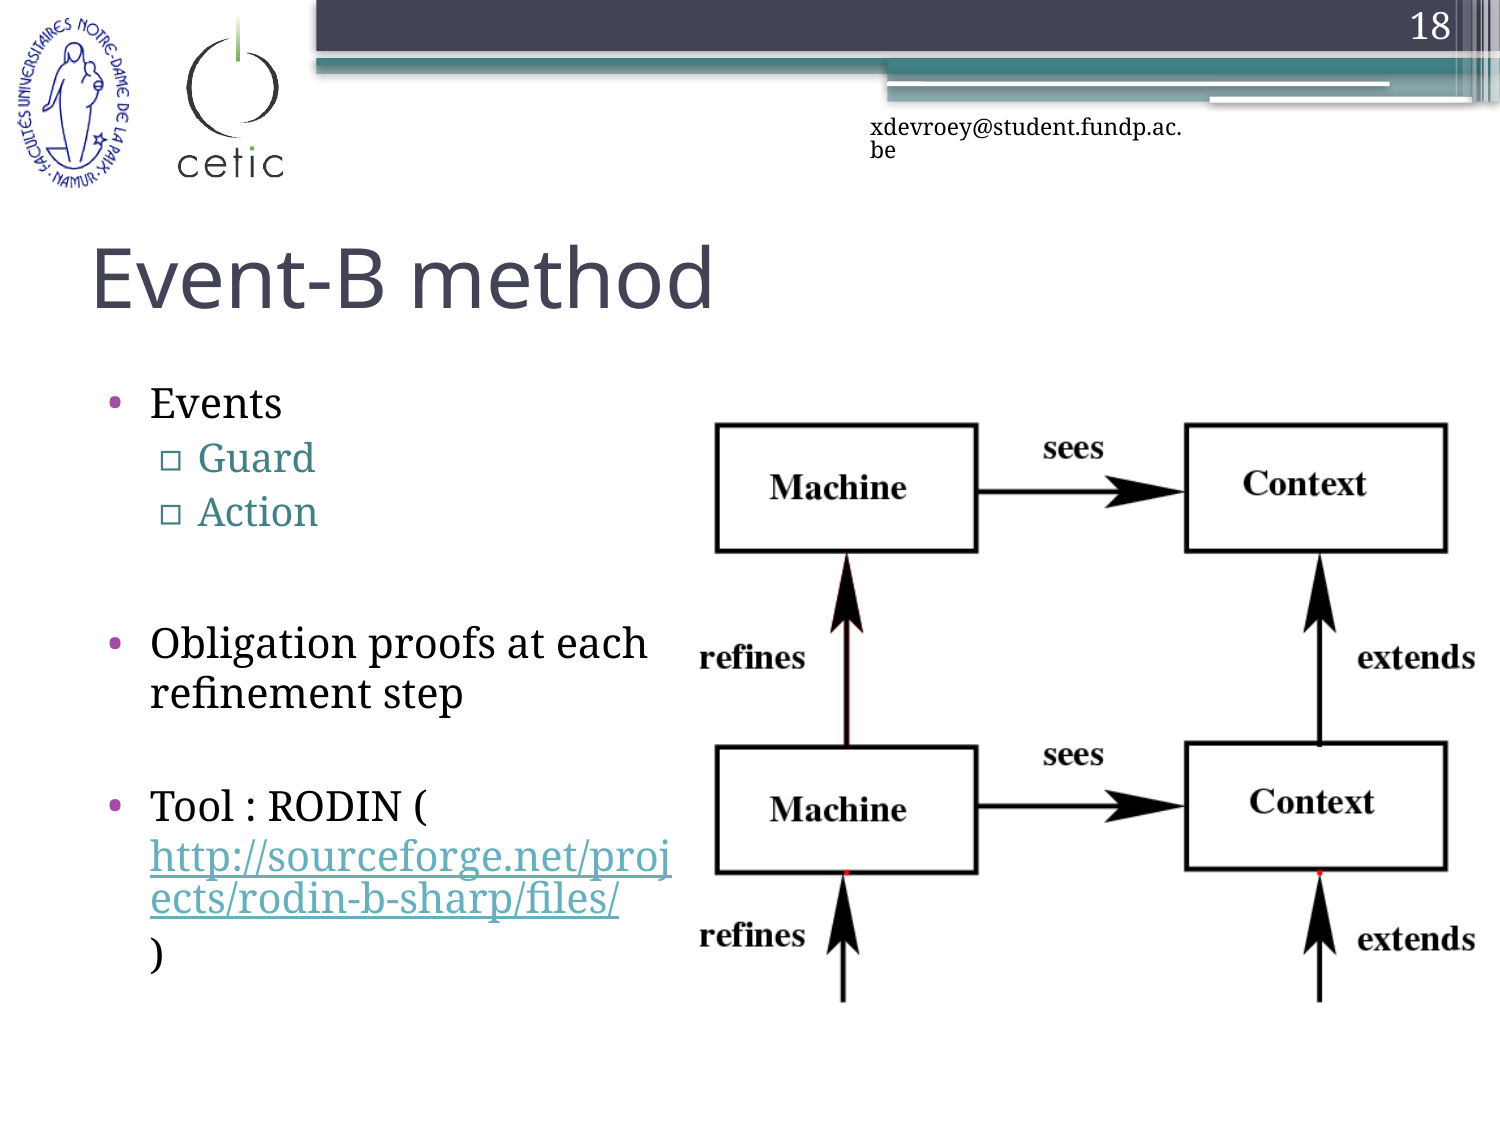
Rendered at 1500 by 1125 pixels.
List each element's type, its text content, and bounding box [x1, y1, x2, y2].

slide_number 18 [1341, 0, 1466, 61]
picture [17, 18, 129, 188]
list Events Guard Action Obligation proofs at each refinement step Tool : RODIN (http://sourceforge.net/projects/rodin-b-sharp/files/) [75, 368, 692, 1112]
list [698, 420, 1494, 1008]
picture [175, 11, 285, 180]
title Event-B method [75, 187, 1425, 363]
footer xdevroey@student.fundp.ac.be [855, 105, 1209, 181]
